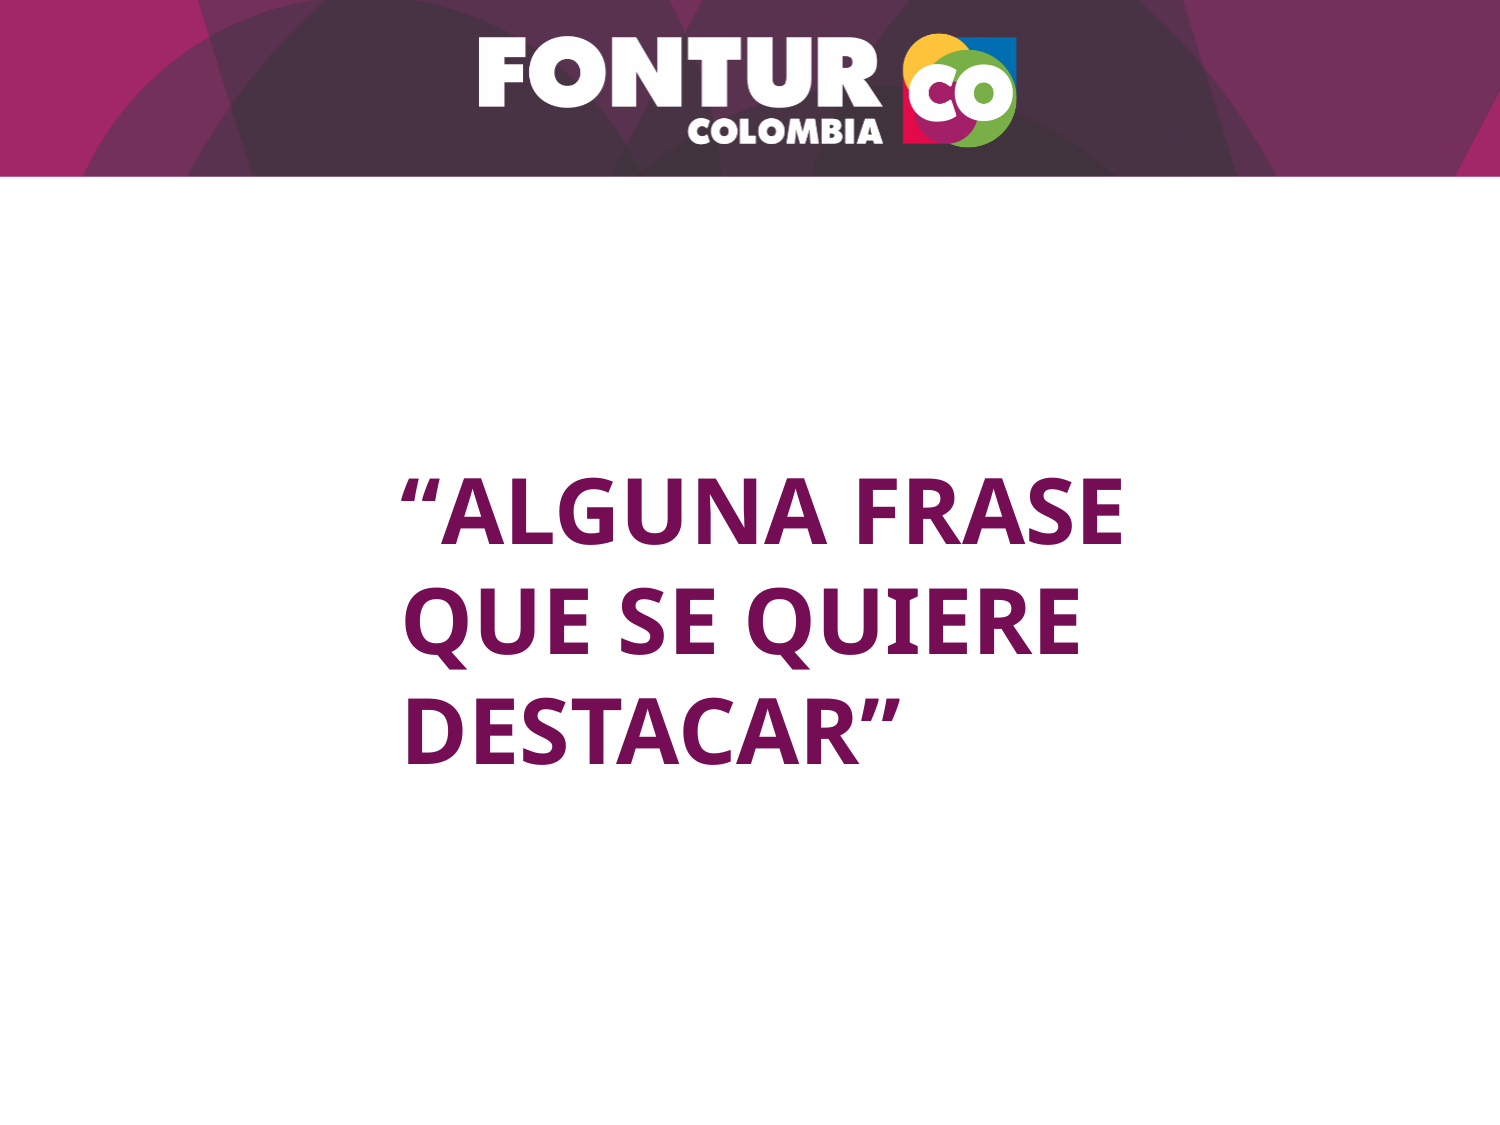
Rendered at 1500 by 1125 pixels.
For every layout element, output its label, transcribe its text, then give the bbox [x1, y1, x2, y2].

text_box “ALGUNA FRASE QUE SE QUIERE DESTACAR” [385, 445, 1167, 791]
picture [0, 0, 1500, 178]
